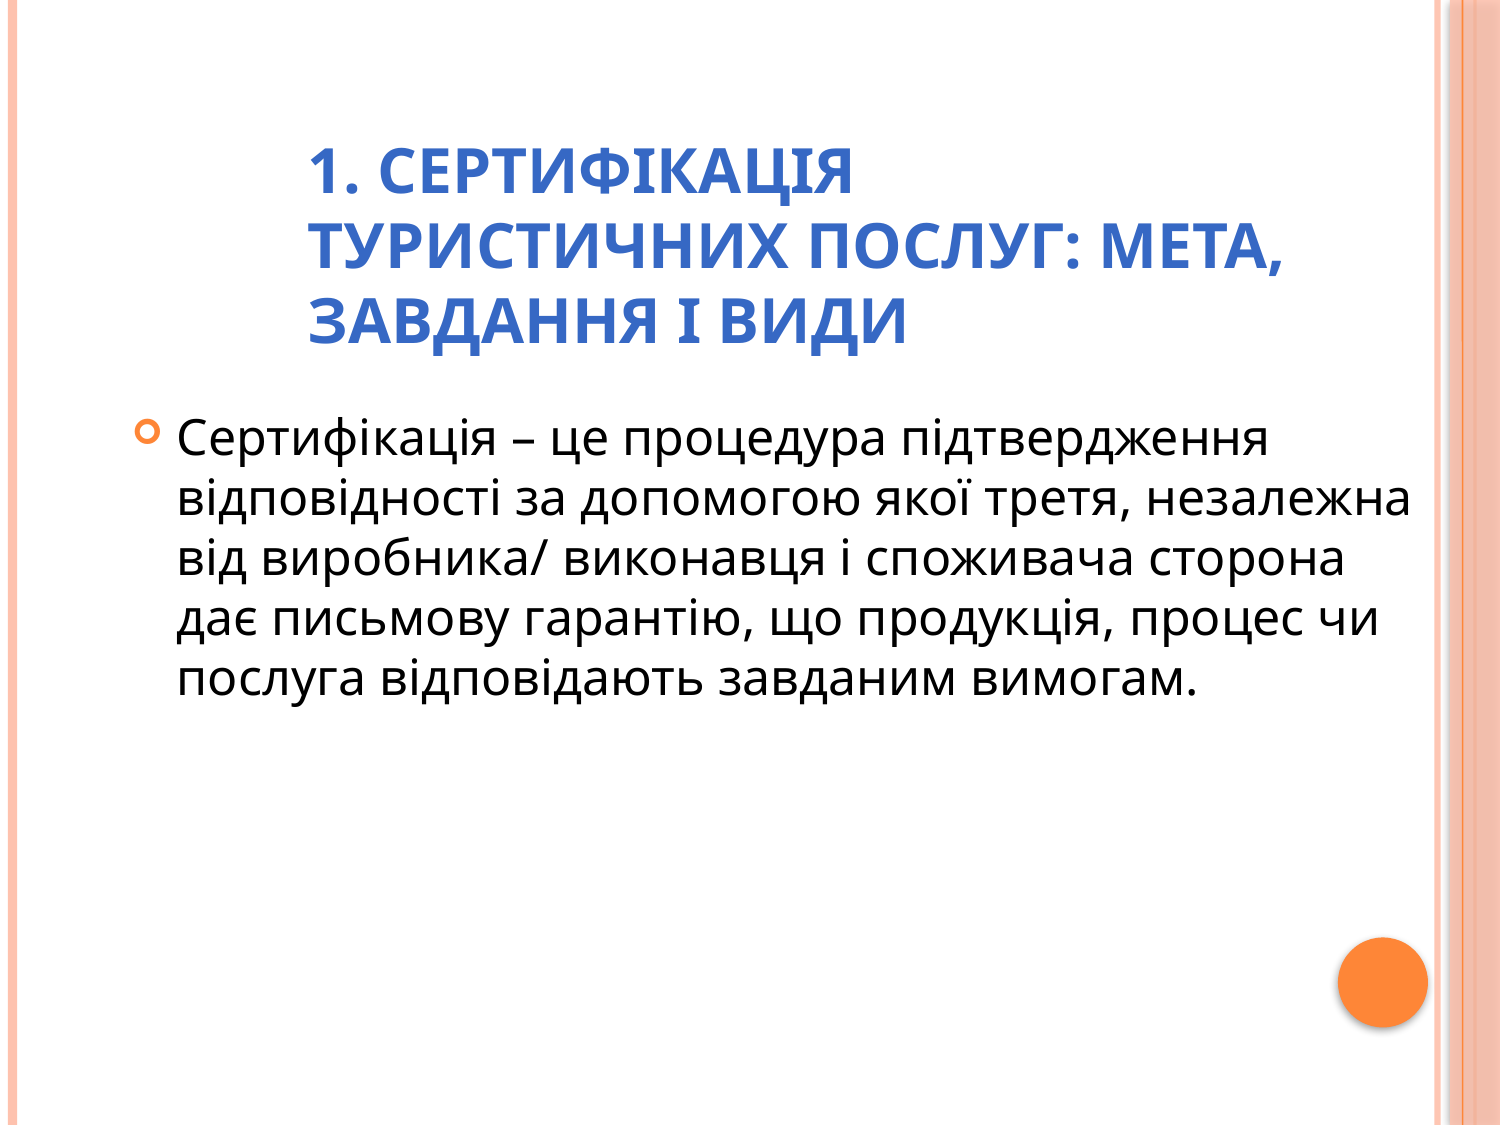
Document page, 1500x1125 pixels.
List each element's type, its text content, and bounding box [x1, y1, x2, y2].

list Сертифікація – це процедура підтвердження відповідності за допомогою якої третя, незалежна від виробника/ виконавця і споживача сторона дає письмову гарантію, що продукція, процес чи послуга відповідають завданим вимогам. [117, 398, 1437, 1052]
title 1. Сертифікація туристичних послуг: мета, завдання і види [292, 105, 1348, 364]
